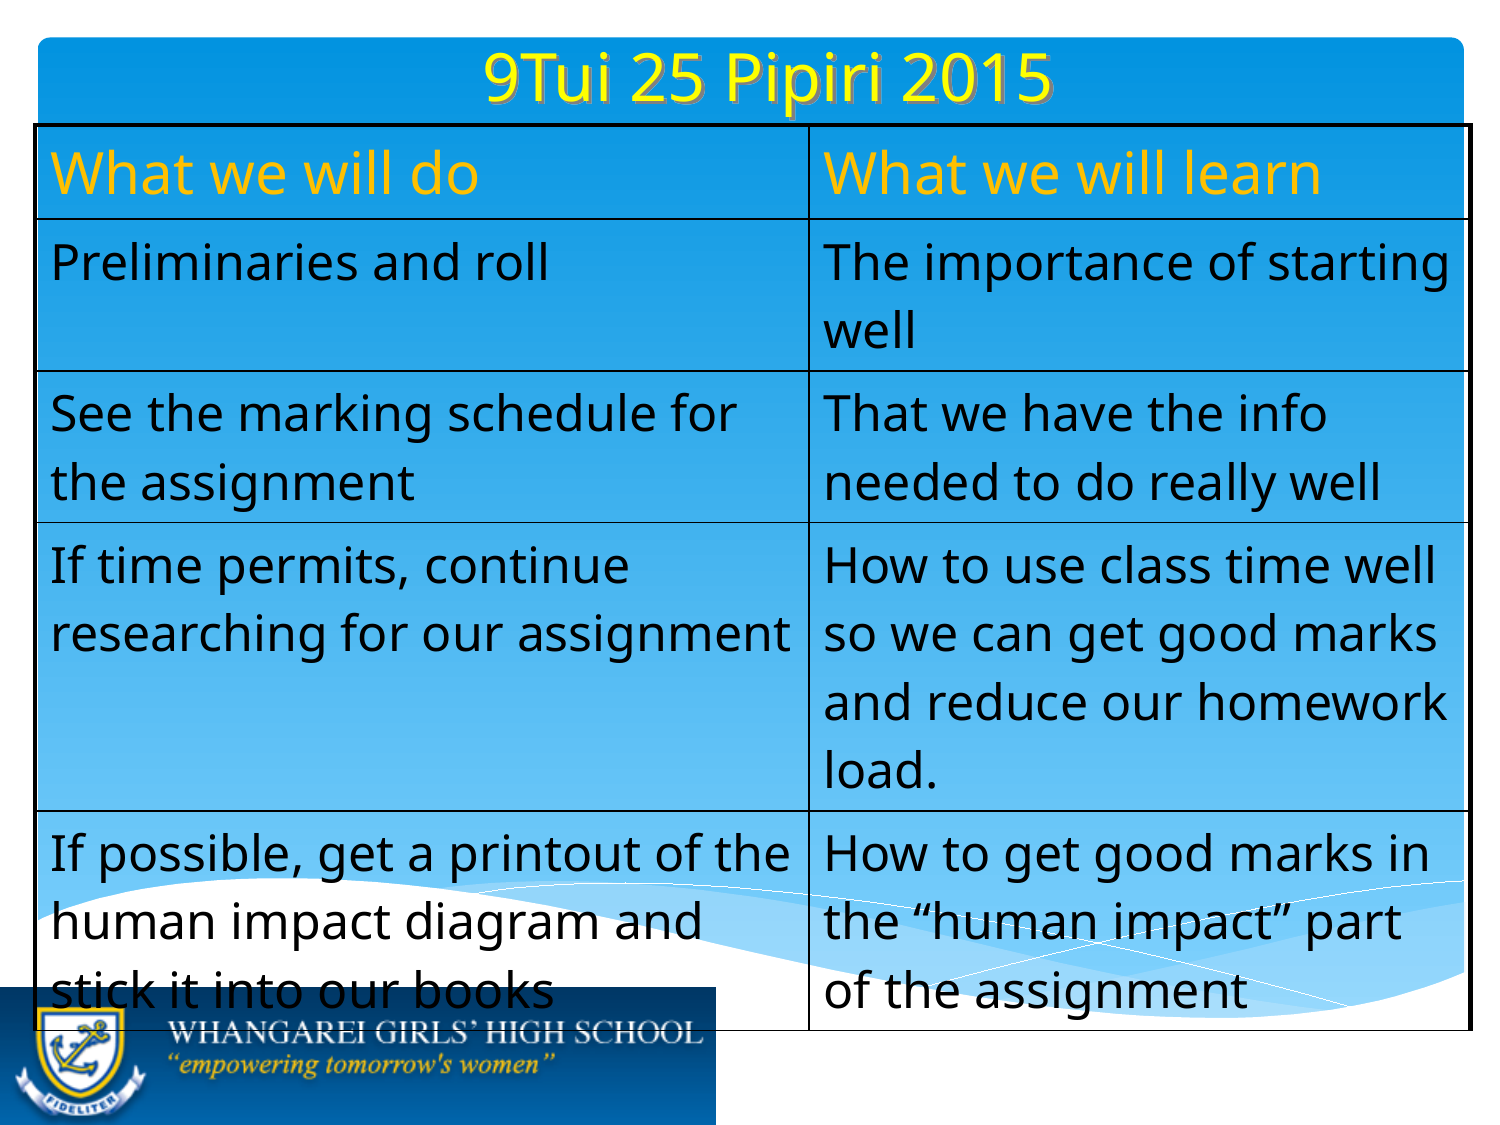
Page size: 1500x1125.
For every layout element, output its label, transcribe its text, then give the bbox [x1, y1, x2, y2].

table_cell How to get good marks in the “human impact” part of the assignment [810, 812, 1468, 1030]
table_header What we will do [37, 127, 808, 218]
table_header What we will learn [810, 127, 1468, 218]
table_cell How to use class time well so we can get good marks and reduce our homework load. [810, 523, 1468, 810]
table_cell That we have the info needed to do really well [810, 372, 1468, 522]
table_cell See the marking schedule for the assignment [37, 372, 808, 522]
table_cell If possible, get a printout of the human impact diagram and stick it into our books [37, 812, 808, 1030]
table_cell If time permits, continue researching for our assignment [37, 523, 808, 810]
text_box 9Tui 25 Pipiri 2015 [162, 24, 1375, 123]
picture [0, 987, 716, 1125]
table_cell The importance of starting well [810, 220, 1468, 370]
table_cell Preliminaries and roll [37, 220, 808, 370]
